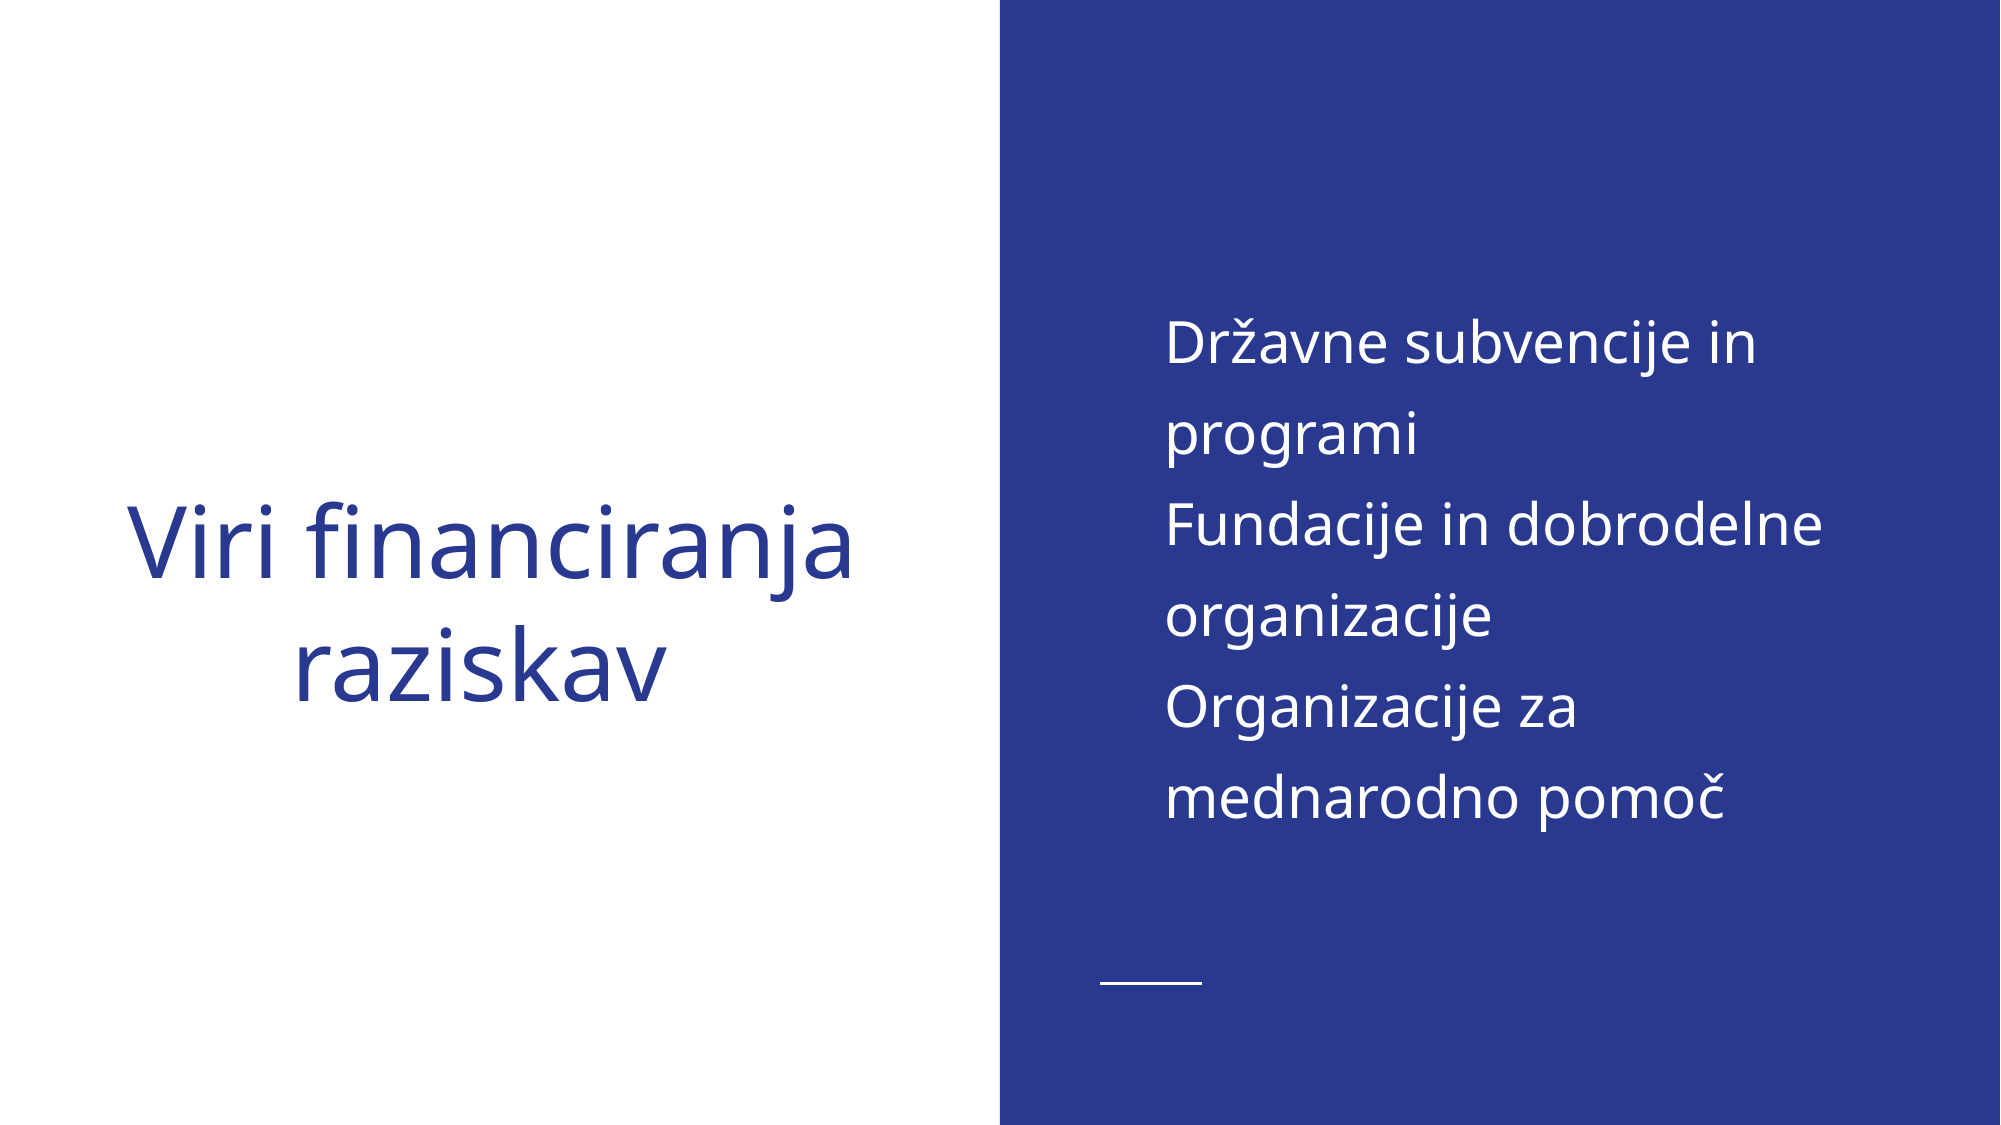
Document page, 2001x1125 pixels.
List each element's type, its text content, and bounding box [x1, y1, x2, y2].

title Viri financiranja raziskav [50, 391, 936, 734]
list Državne subvencije in programi Fundacije in dobrodelne organizacije Organizacije za mednarodno pomoč [1092, 158, 1933, 967]
